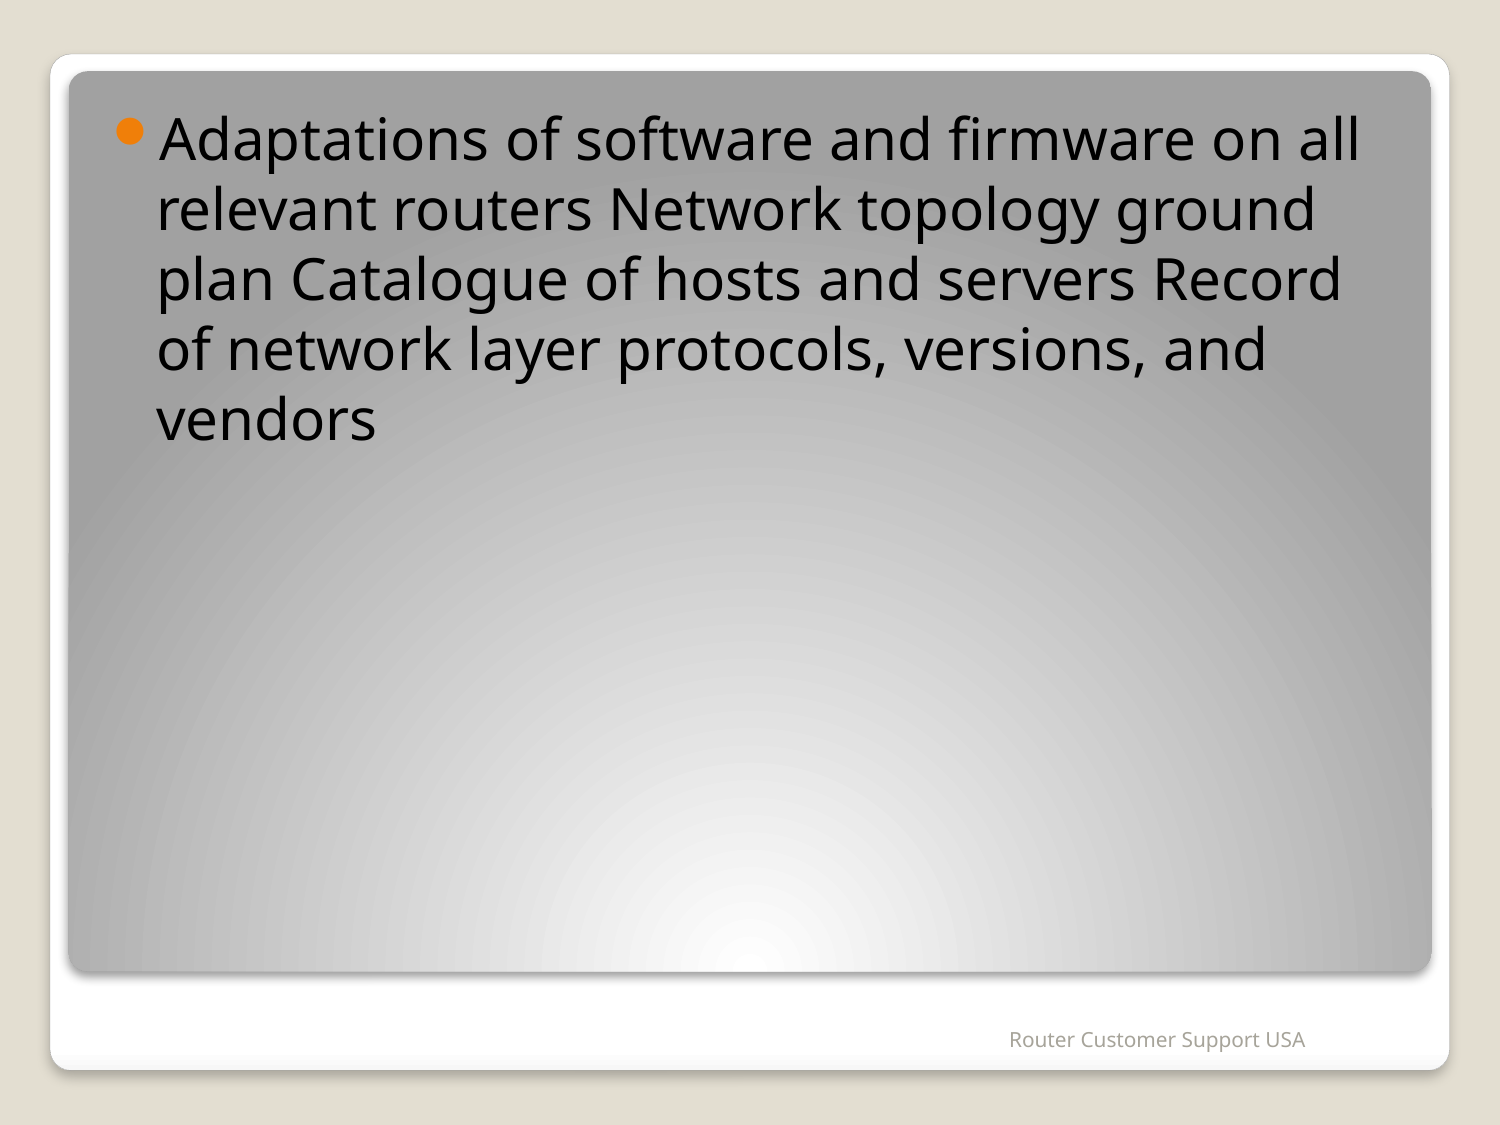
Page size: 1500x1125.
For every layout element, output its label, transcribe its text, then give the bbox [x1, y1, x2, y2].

footer Router Customer Support USA [994, 1002, 1370, 1063]
list Adaptations of software and firmware on all relevant routers Network topology ground plan Catalogue of hosts and servers Record of network layer protocols, versions, and vendors [82, 86, 1425, 774]
